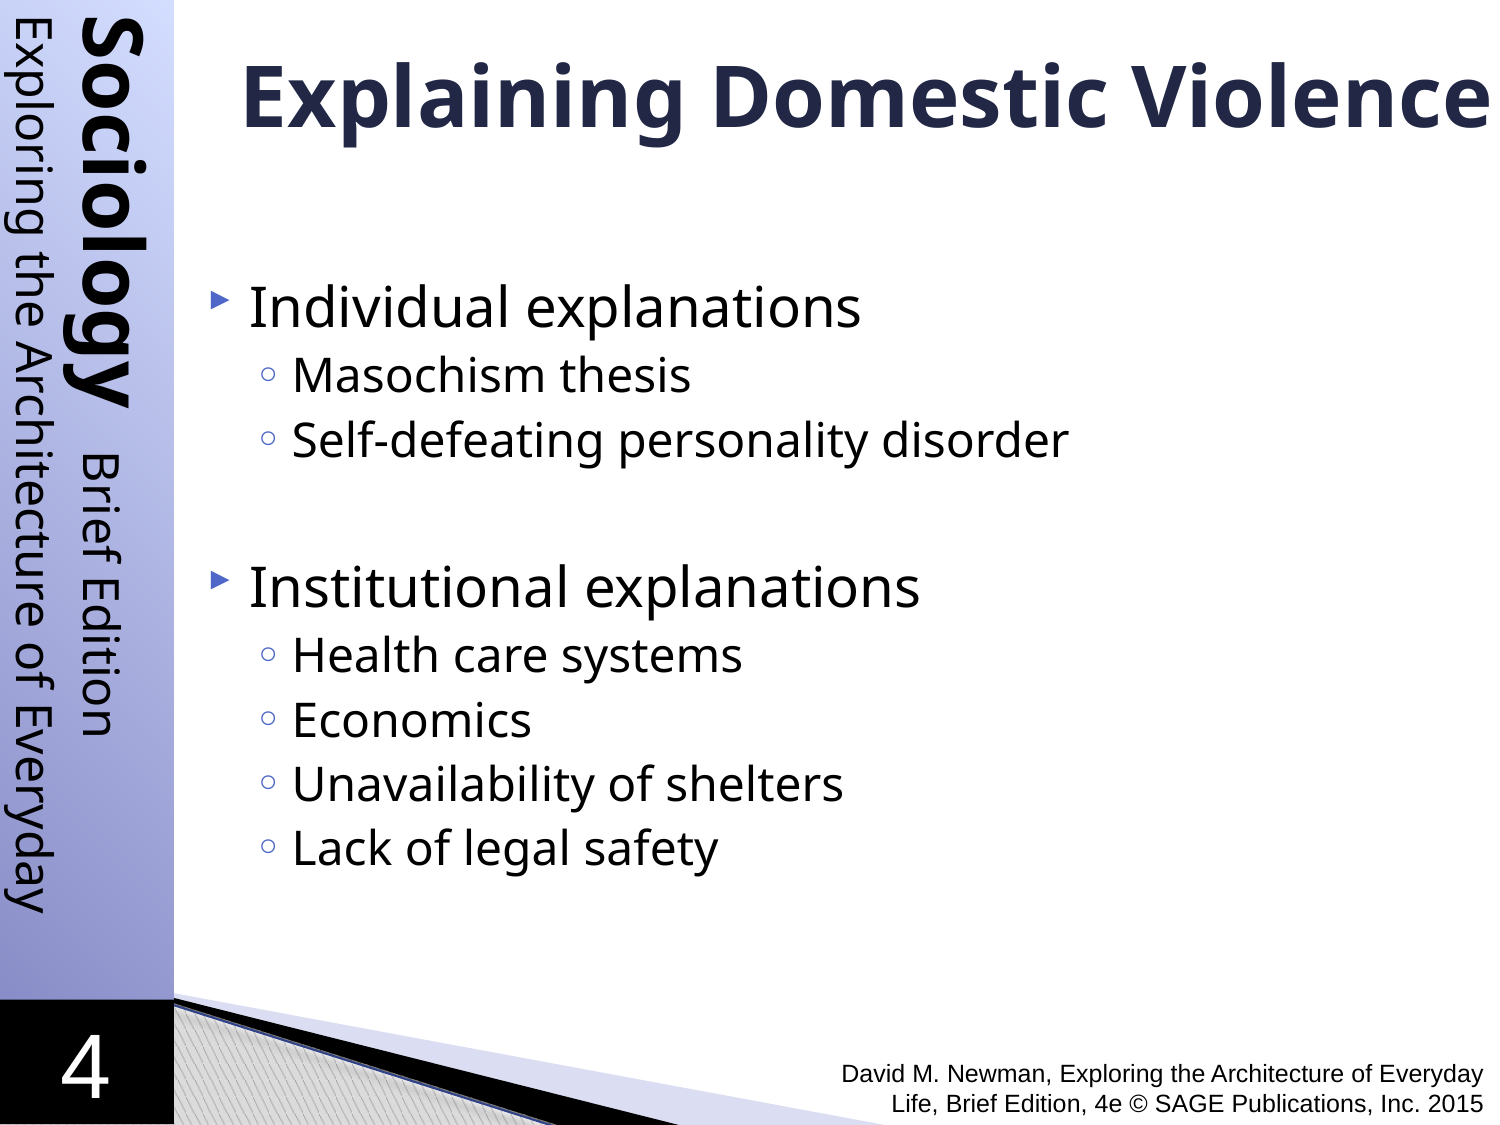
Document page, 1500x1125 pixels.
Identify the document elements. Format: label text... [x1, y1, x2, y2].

list Individual explanations Masochism thesis Self-defeating personality disorder Institutional explanations Health care systems Economics Unavailability of shelters Lack of legal safety [174, 187, 1500, 930]
title Explaining Domestic Violence [225, 0, 1500, 188]
footer David M. Newman, Exploring the Architecture of Everyday Life, Brief Edition, 4e © SAGE Publications, Inc. 2015 [800, 1065, 1500, 1125]
picture [174, 1003, 558, 1125]
